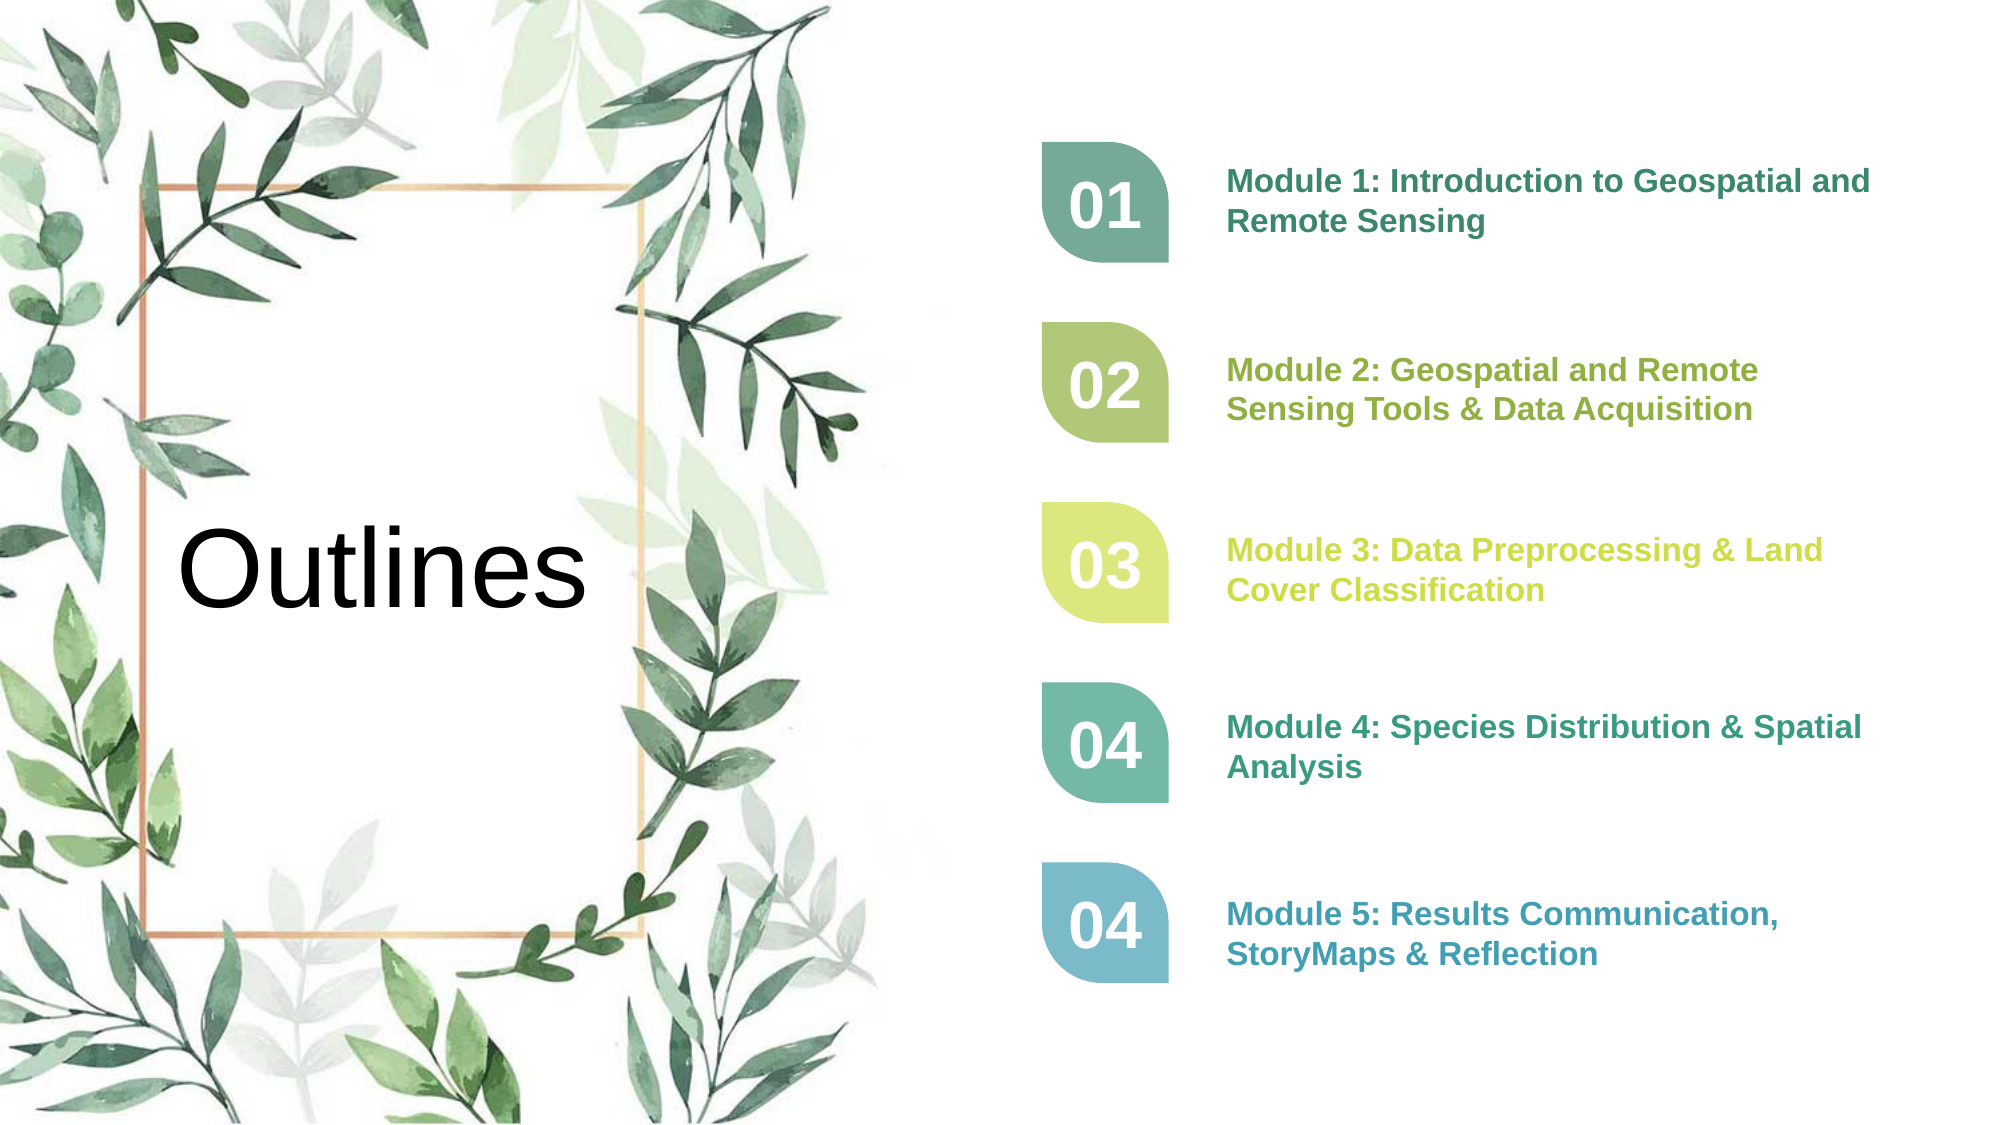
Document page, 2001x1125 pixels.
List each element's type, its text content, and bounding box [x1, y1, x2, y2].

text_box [1041, 141, 1915, 263]
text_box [1041, 682, 1915, 803]
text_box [1041, 322, 1915, 443]
picture [0, 0, 2001, 1125]
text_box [1041, 502, 1915, 623]
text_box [1041, 862, 1915, 984]
text_box Outlines [123, 487, 604, 638]
